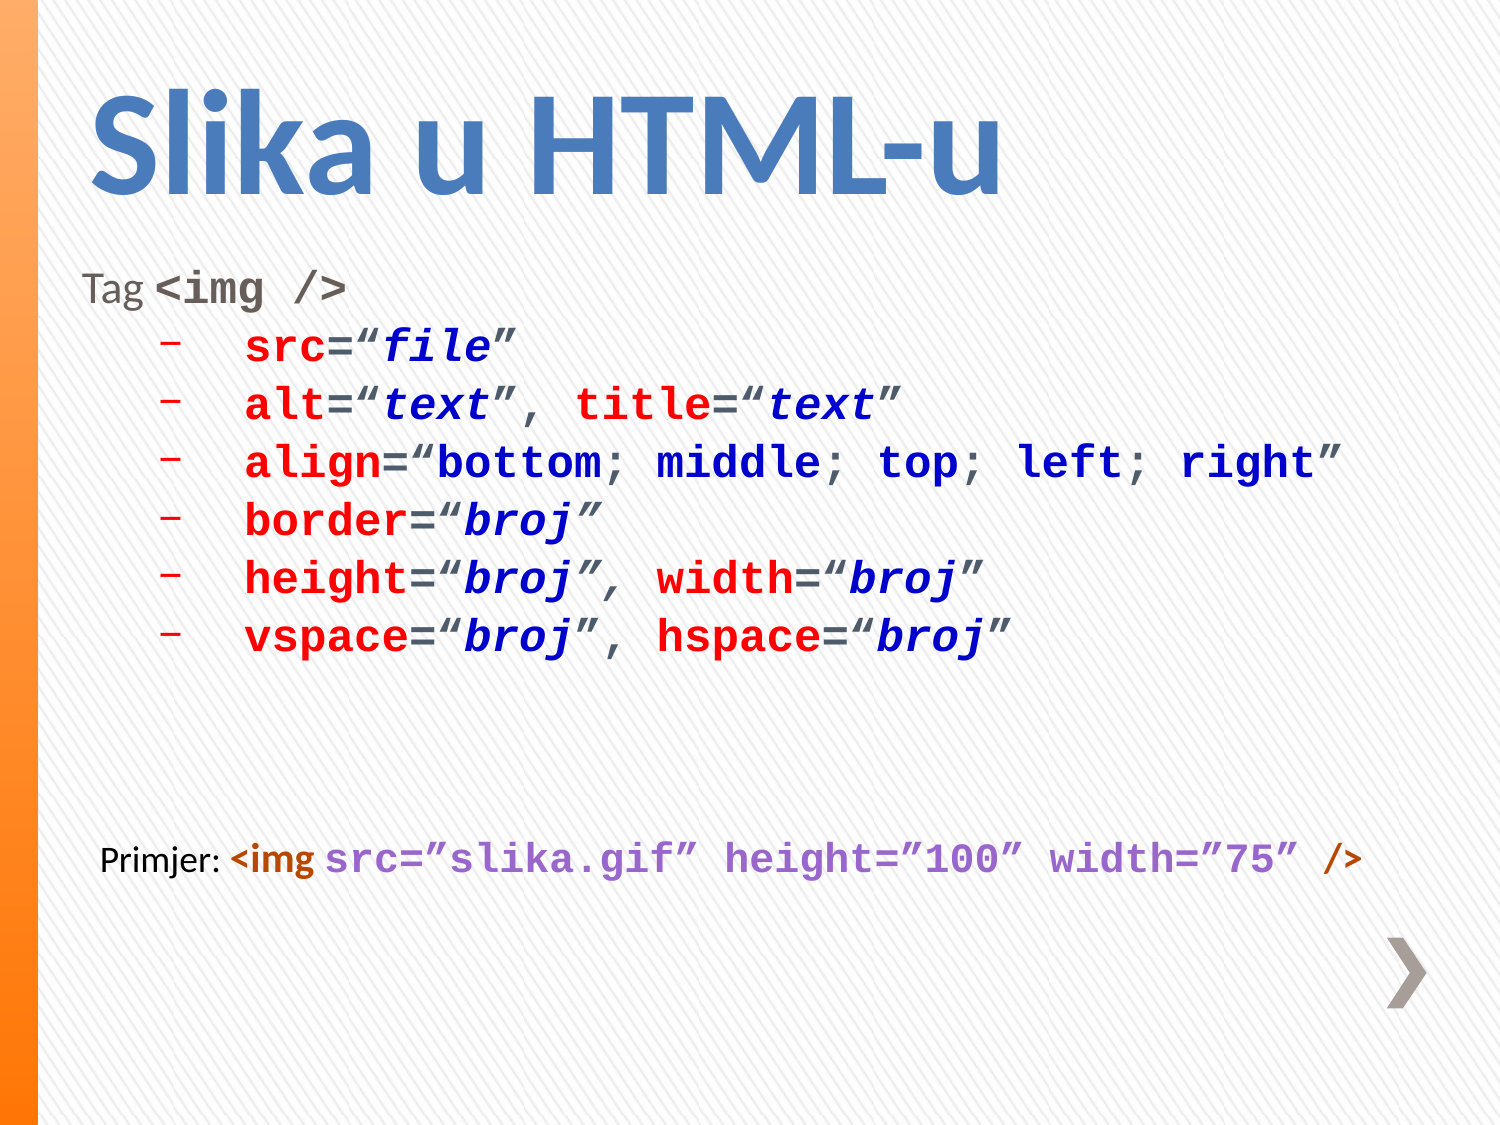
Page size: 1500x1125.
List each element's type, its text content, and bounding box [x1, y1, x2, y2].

text_box Primjer: <img src=”slika.gif” height=”100” width=”75” /> [85, 823, 1418, 890]
list Tag <img /> src=“file” alt=“text”, title=“text” align=“bottom; middle; top; left; right” border=“broj” height=“broj”, width=“broj” vspace=“broj”, hspace=“broj” [67, 250, 1416, 727]
title Slika u HTML-u [75, 45, 1425, 233]
